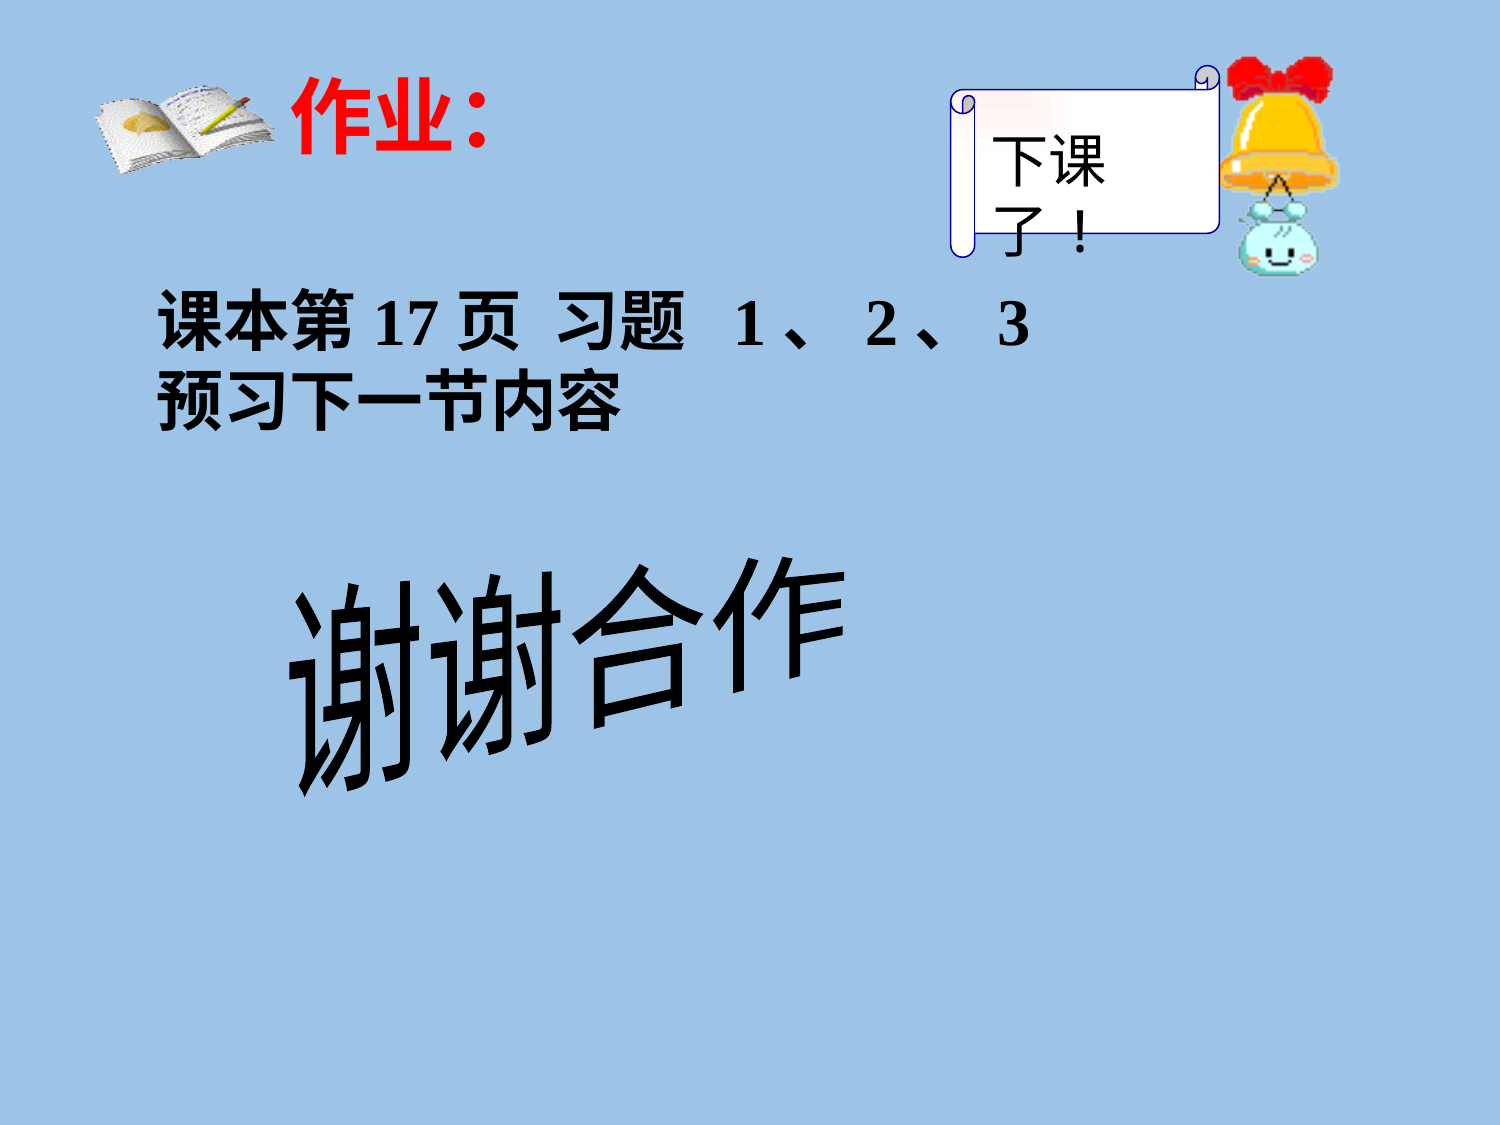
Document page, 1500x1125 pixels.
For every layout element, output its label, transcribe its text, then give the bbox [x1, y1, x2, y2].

text_box 课本第17页 习题 1、2、3 预习下一节内容 [141, 271, 1046, 447]
picture [88, 66, 289, 179]
text_box 作业： [274, 57, 555, 172]
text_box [950, 54, 1385, 309]
